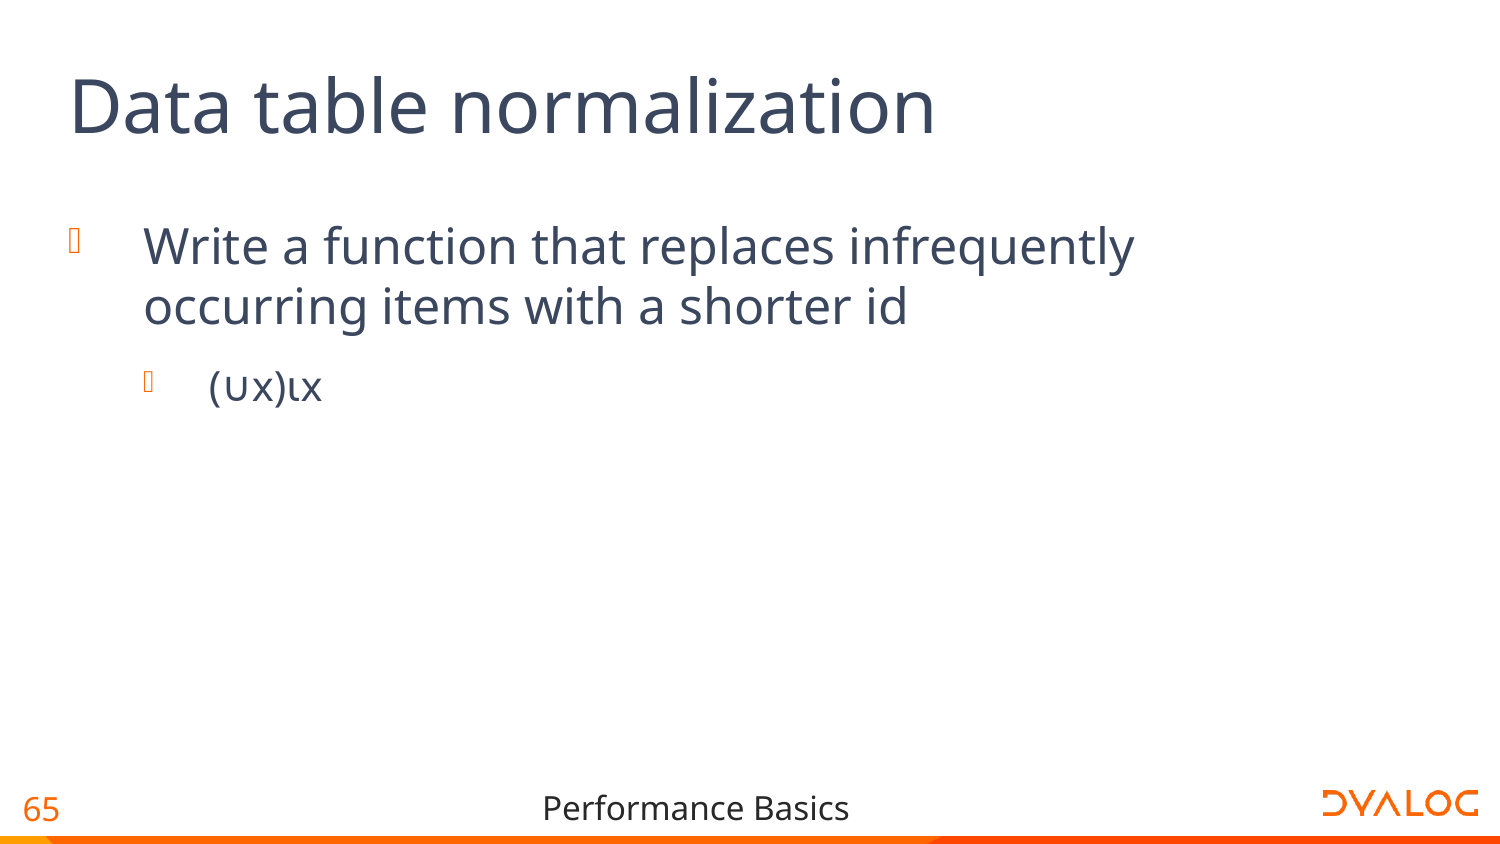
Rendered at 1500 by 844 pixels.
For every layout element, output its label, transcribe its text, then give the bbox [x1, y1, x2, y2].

picture [1323, 790, 1478, 816]
title Data table normalization [53, 43, 1121, 157]
list Write a function that replaces infrequently occurring items with a shorter id (∪x)⍳x [53, 207, 1381, 740]
picture [0, 836, 1500, 844]
